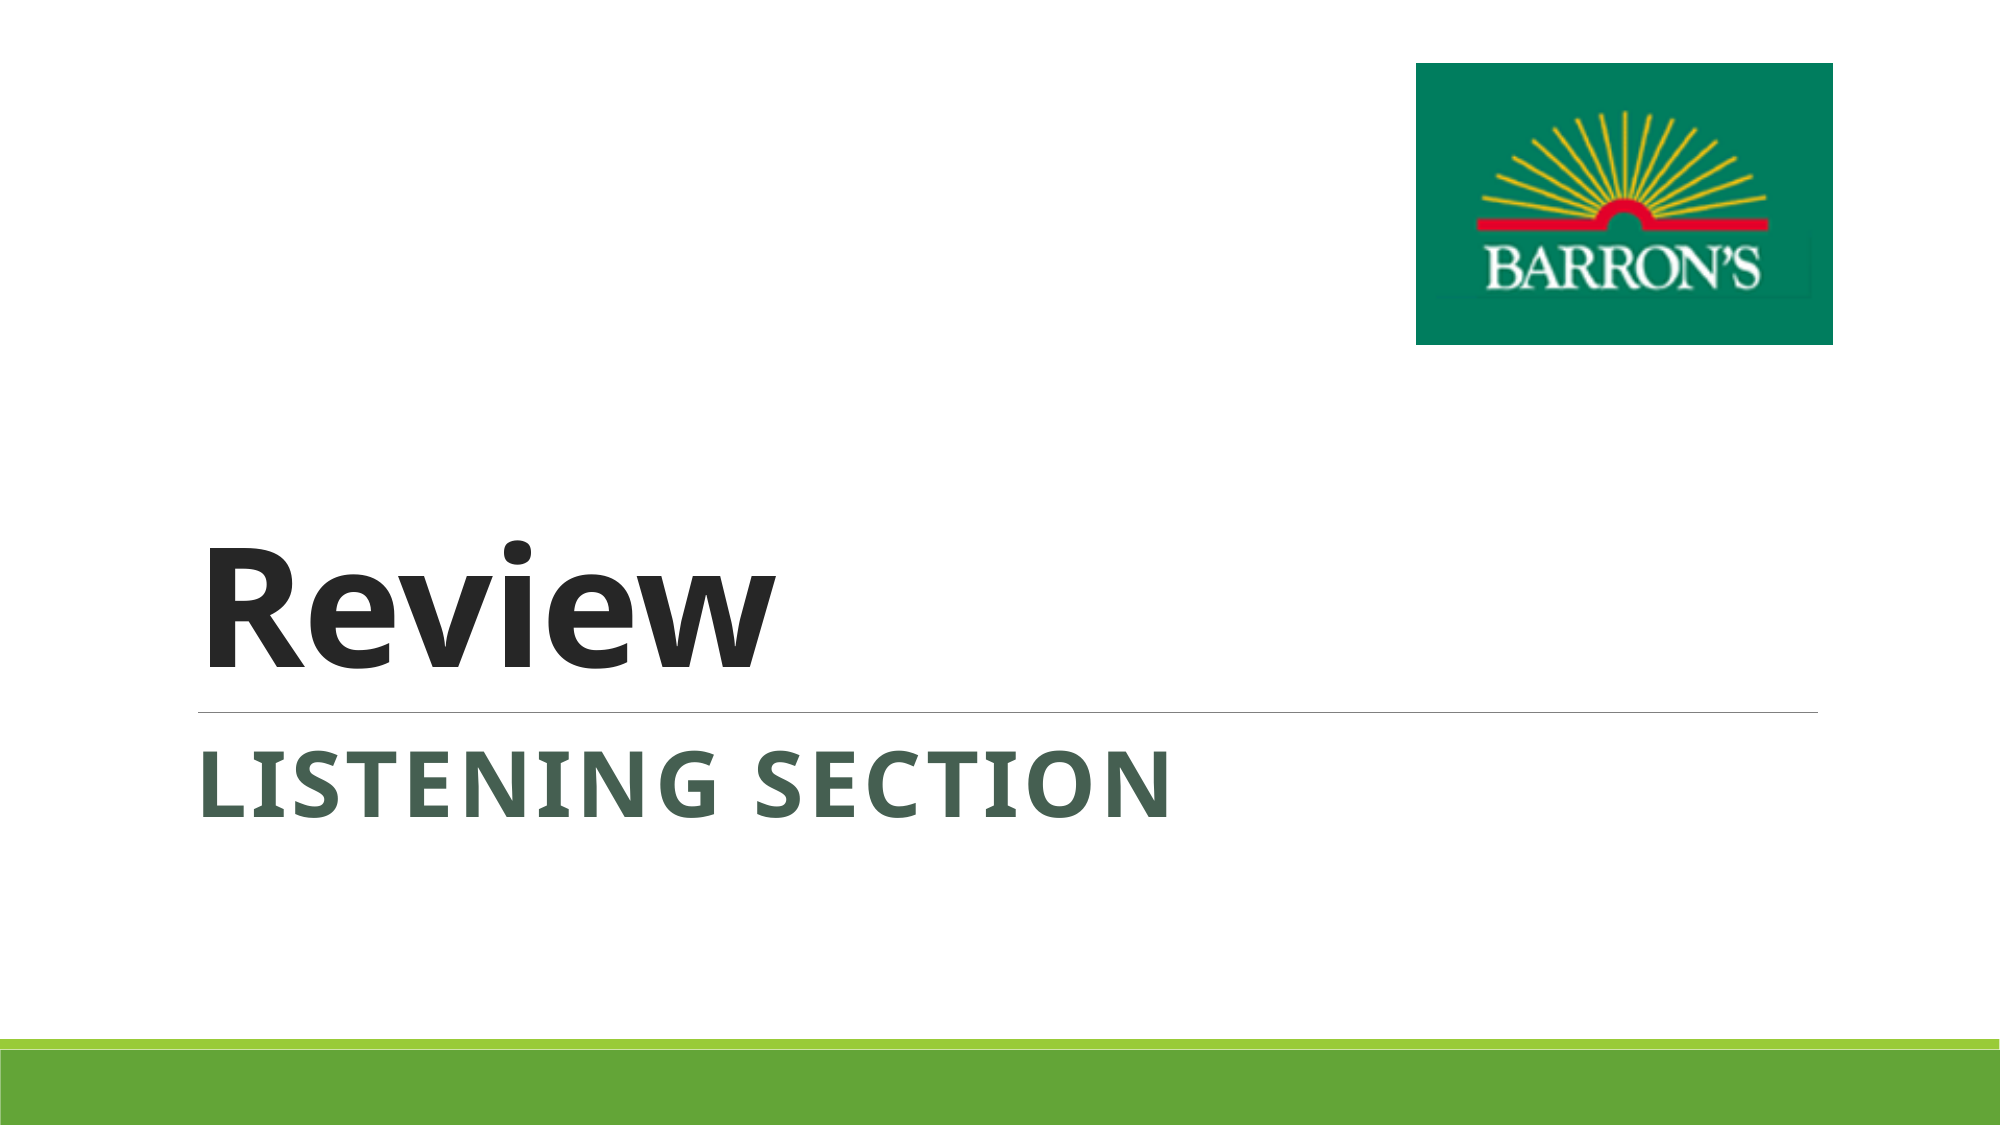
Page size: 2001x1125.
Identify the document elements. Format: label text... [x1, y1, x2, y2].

picture [1415, 63, 1834, 346]
title Review [180, 124, 1830, 710]
subtitle Listening Section [180, 730, 1831, 919]
